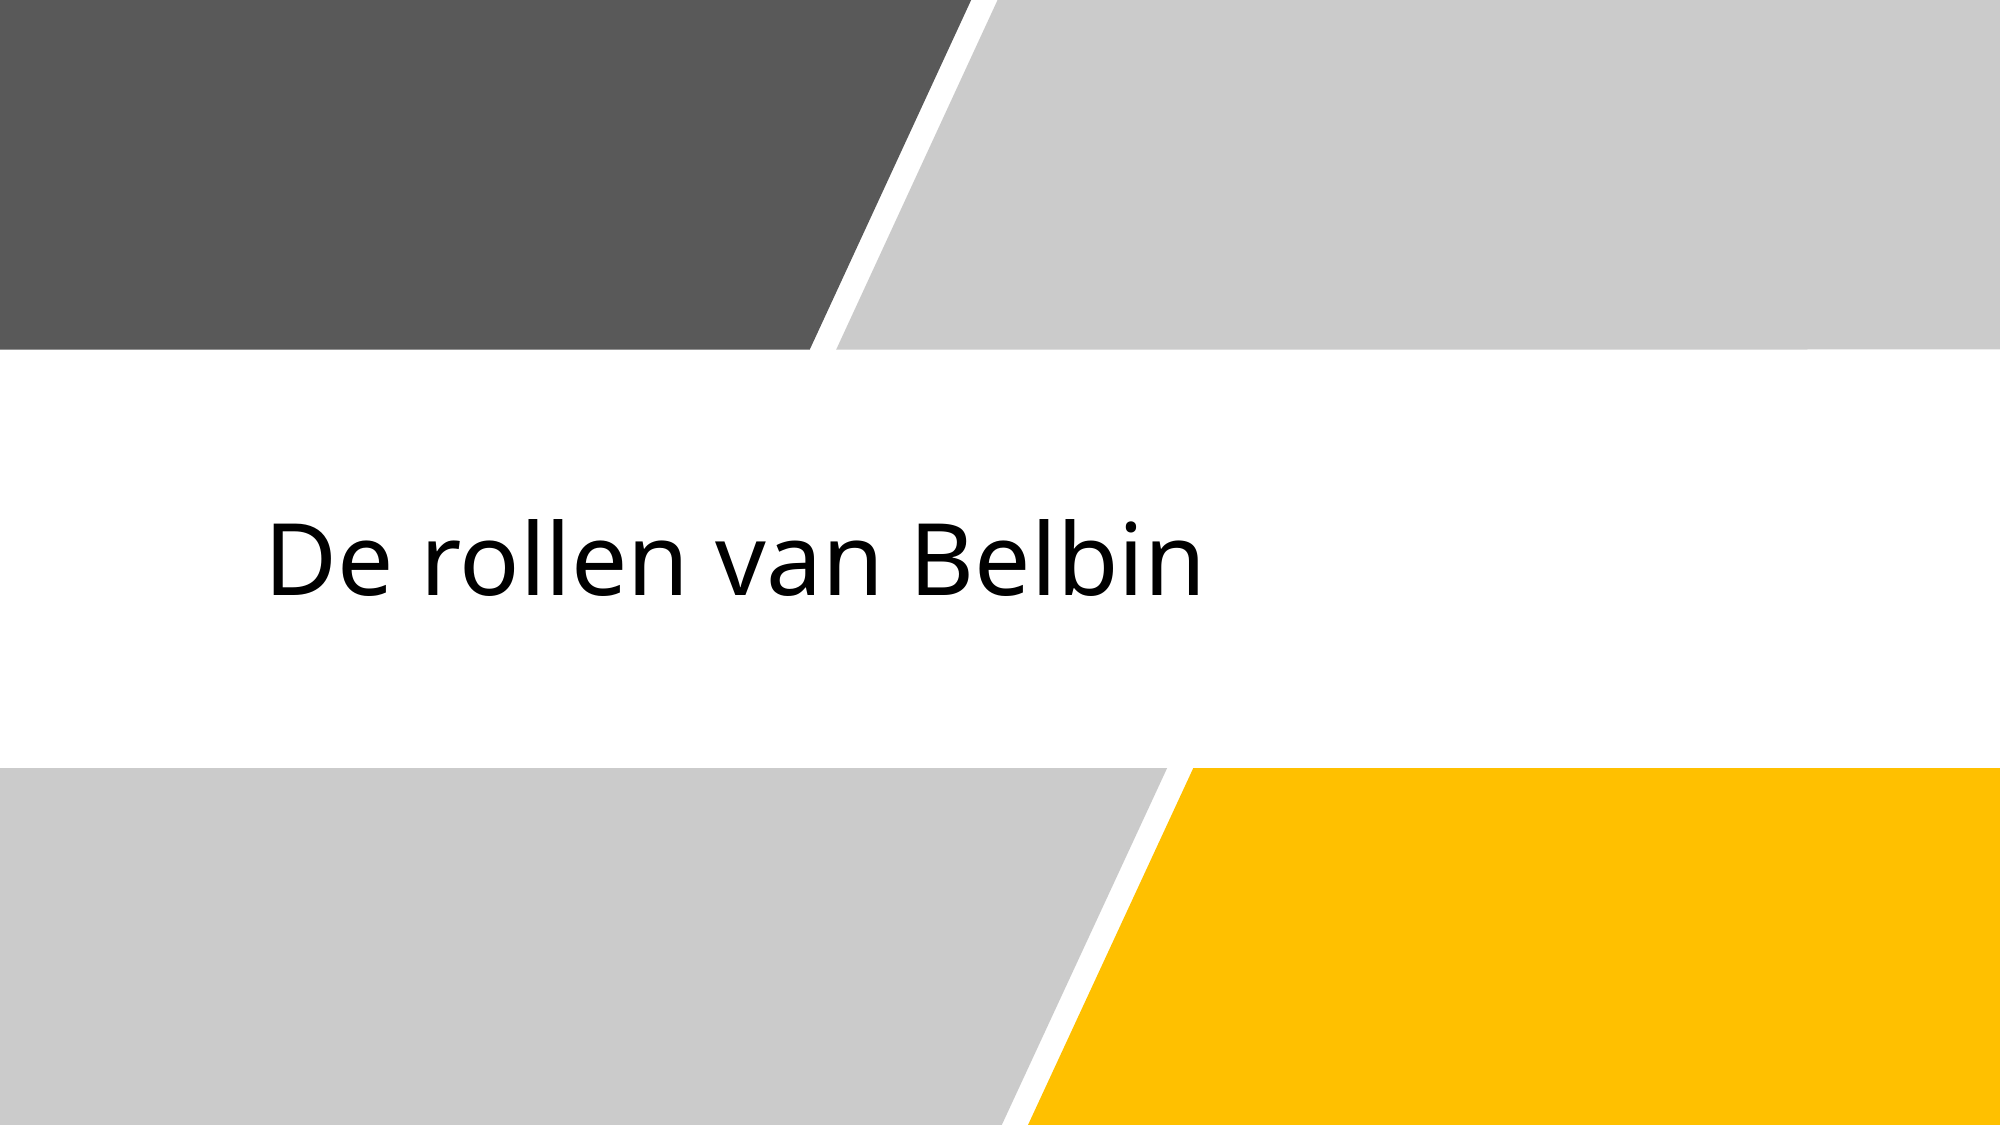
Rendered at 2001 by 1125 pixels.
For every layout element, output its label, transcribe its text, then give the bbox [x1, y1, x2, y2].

text_box [0, 767, 1169, 1125]
text_box [1026, 767, 2000, 1125]
text_box [834, 0, 2000, 351]
title De rollen van Belbin [249, 368, 1750, 625]
text_box [0, 0, 973, 351]
text_box [1007, 767, 1192, 1125]
